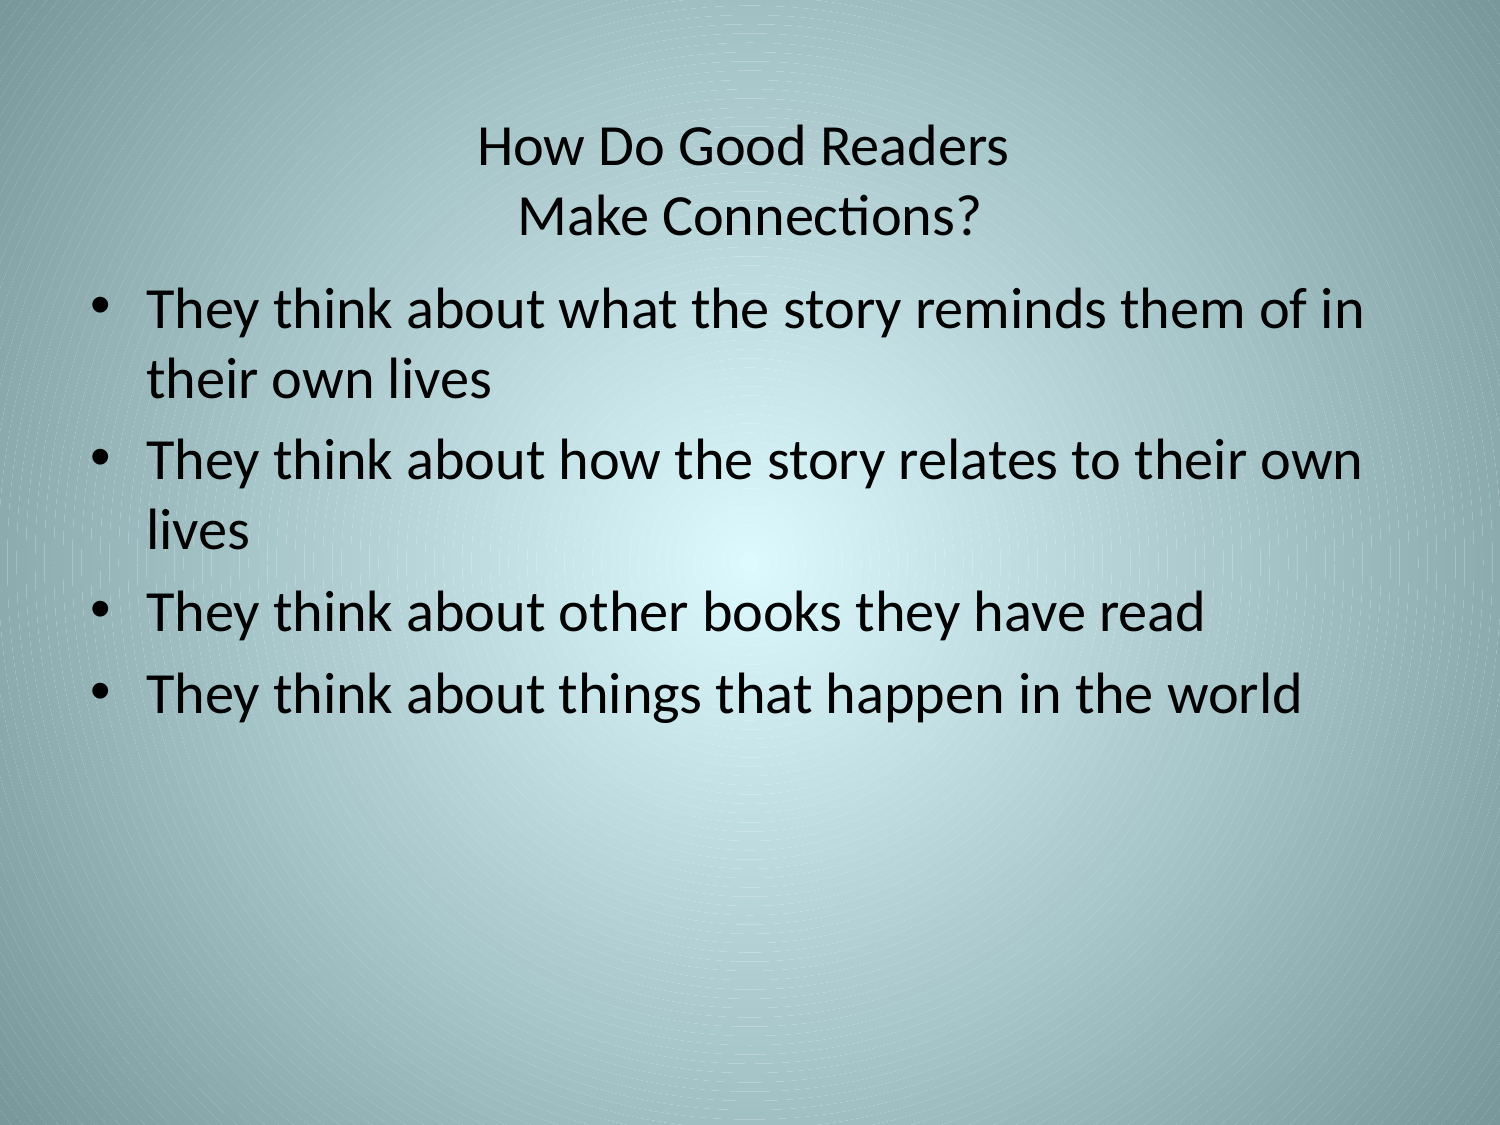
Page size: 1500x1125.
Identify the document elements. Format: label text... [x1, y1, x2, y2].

list They think about what the story reminds them of in their own lives They think about how the story relates to their own lives They think about other books they have read They think about things that happen in the world [75, 262, 1425, 1005]
title How Do Good Readers Make Connections? [75, 99, 1425, 262]
